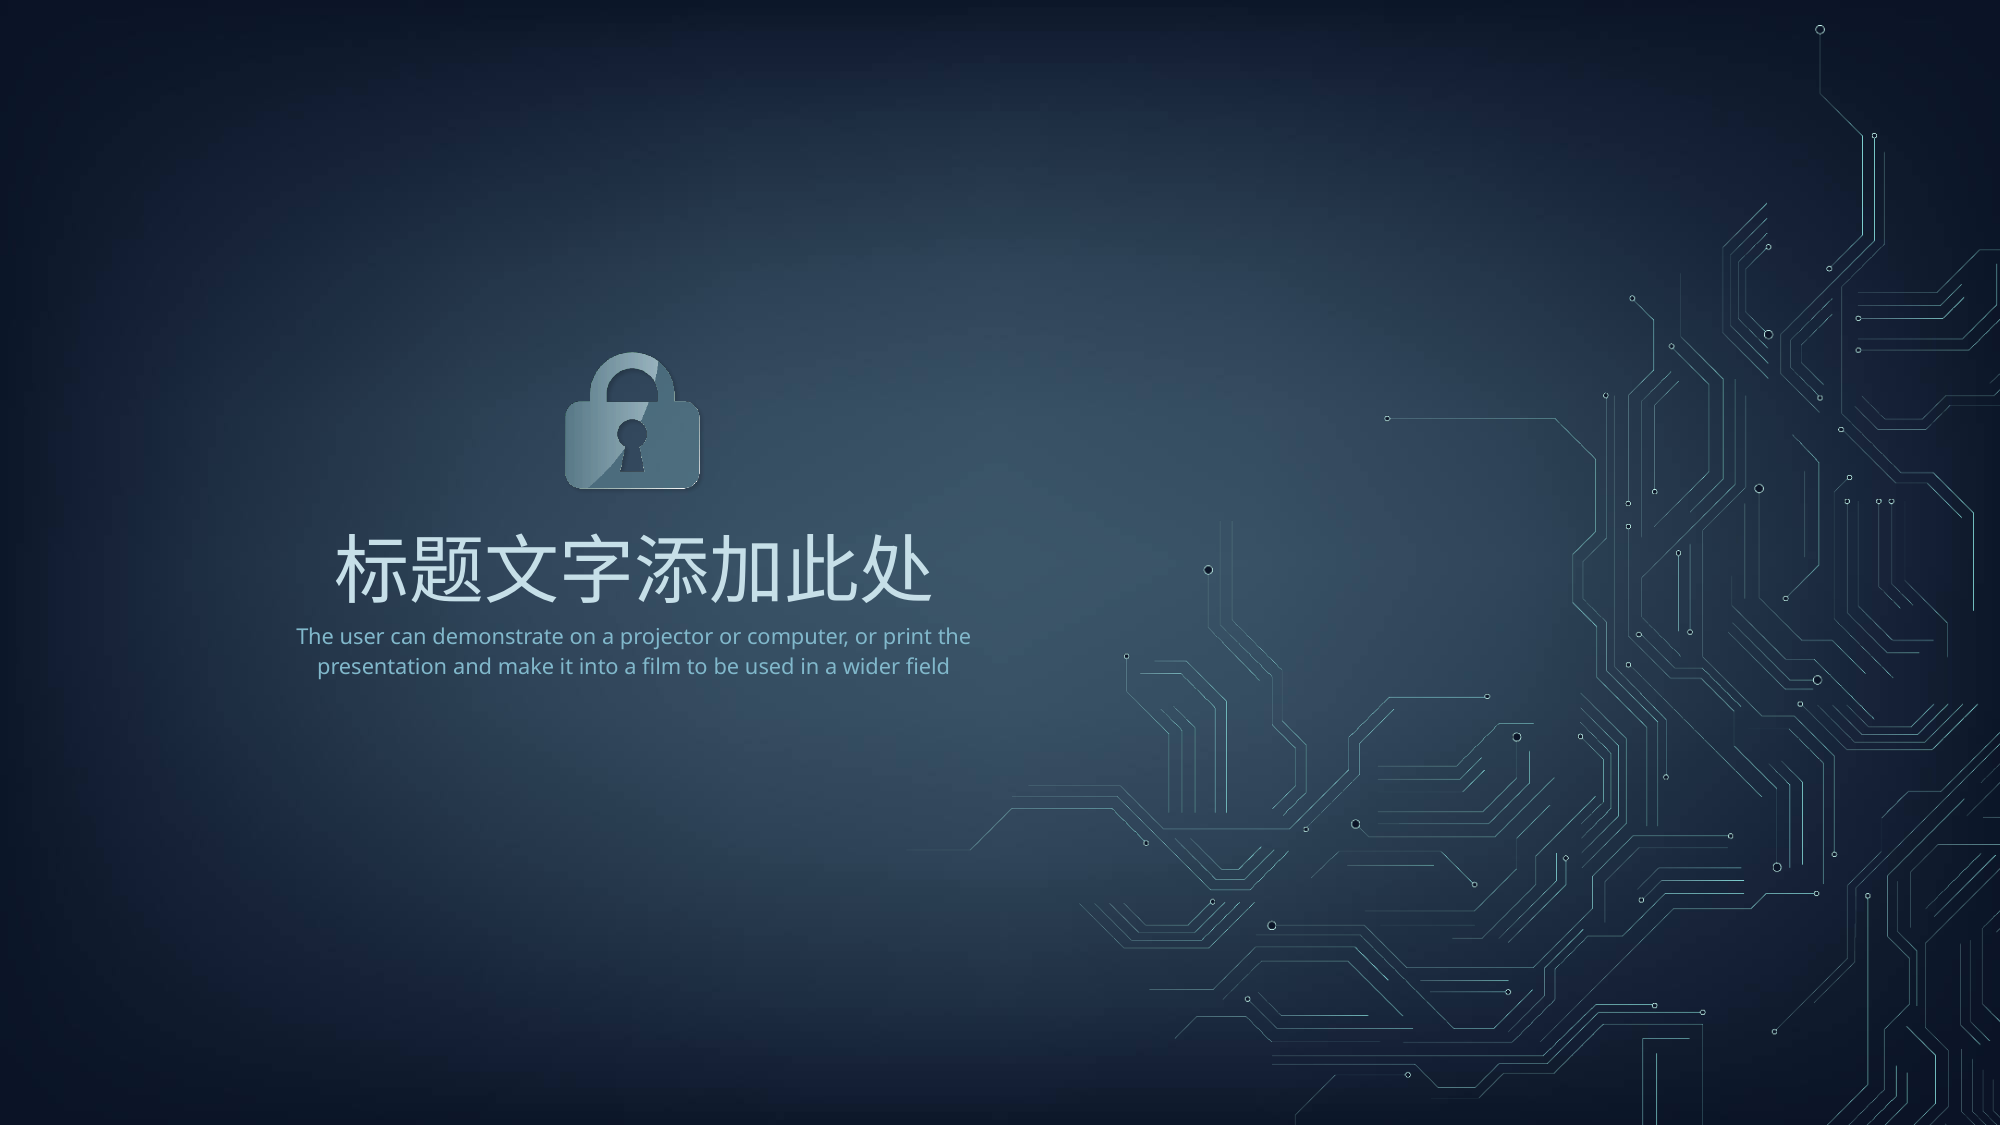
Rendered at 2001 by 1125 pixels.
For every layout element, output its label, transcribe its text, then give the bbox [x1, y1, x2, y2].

text_box The user can demonstrate on a projector or computer, or print the presentation and make it into a film to be used in a wider field [233, 611, 906, 686]
picture [0, 0, 2000, 1125]
text_box 标题文字添加此处 [268, 515, 906, 611]
